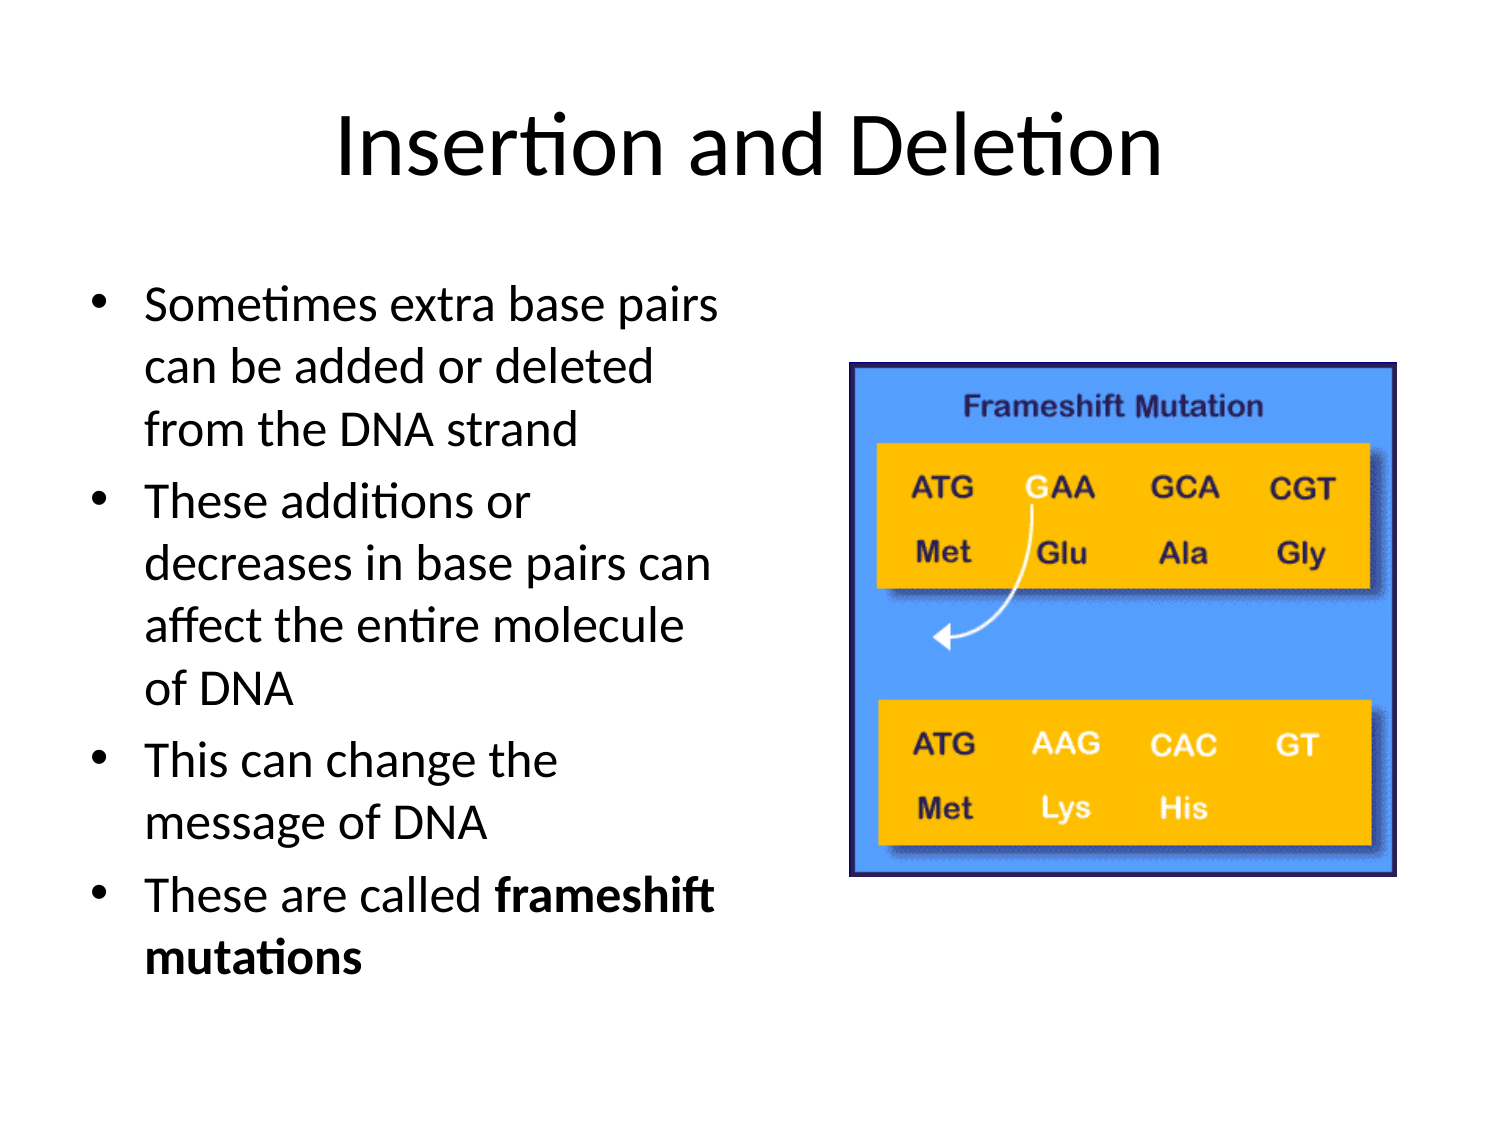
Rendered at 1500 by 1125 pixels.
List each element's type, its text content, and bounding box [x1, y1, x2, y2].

picture [849, 362, 1397, 877]
title Insertion and Deletion [75, 45, 1425, 233]
list Sometimes extra base pairs can be added or deleted from the DNA strand These additions or decreases in base pairs can affect the entire molecule of DNA This can change the message of DNA These are called frameshift mutations [75, 262, 738, 1005]
